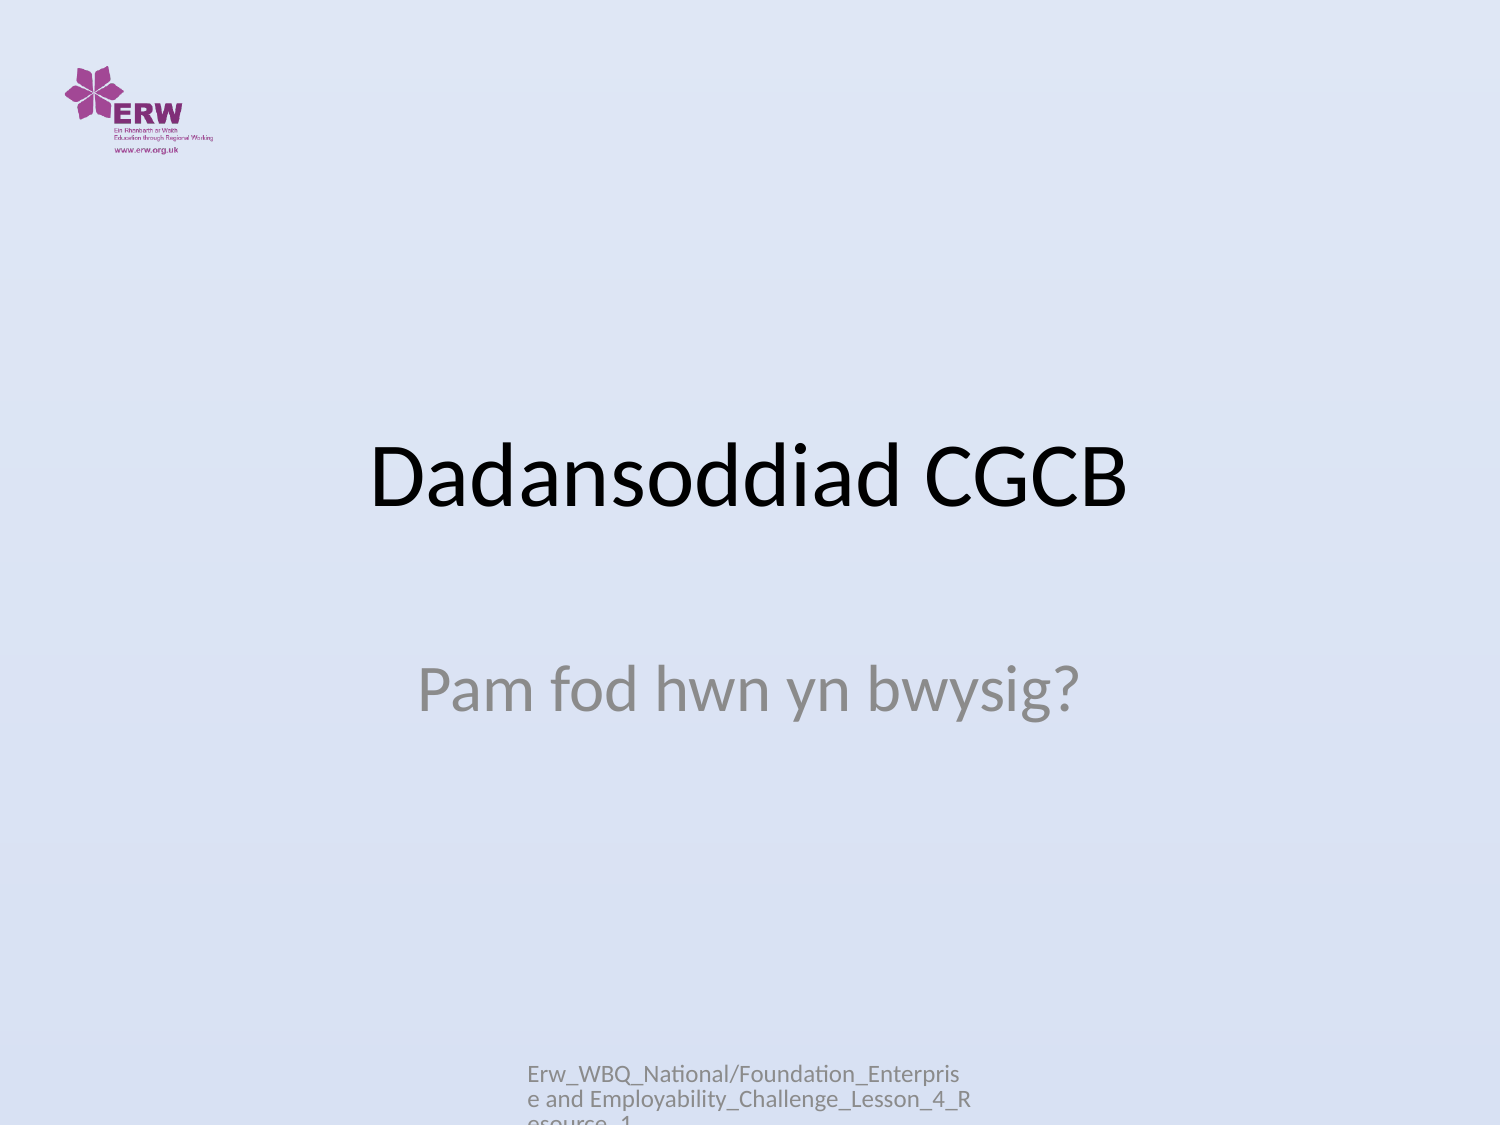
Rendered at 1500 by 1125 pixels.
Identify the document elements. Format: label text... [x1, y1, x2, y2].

picture [64, 66, 213, 155]
title Dadansoddiad CGCB [112, 349, 1388, 591]
footer Erw_WBQ_National/Foundation_Enterprise and Employability_Challenge_Lesson_4_Resource_1 [512, 1042, 988, 1103]
subtitle Pam fod hwn yn bwysig? [225, 637, 1275, 925]
